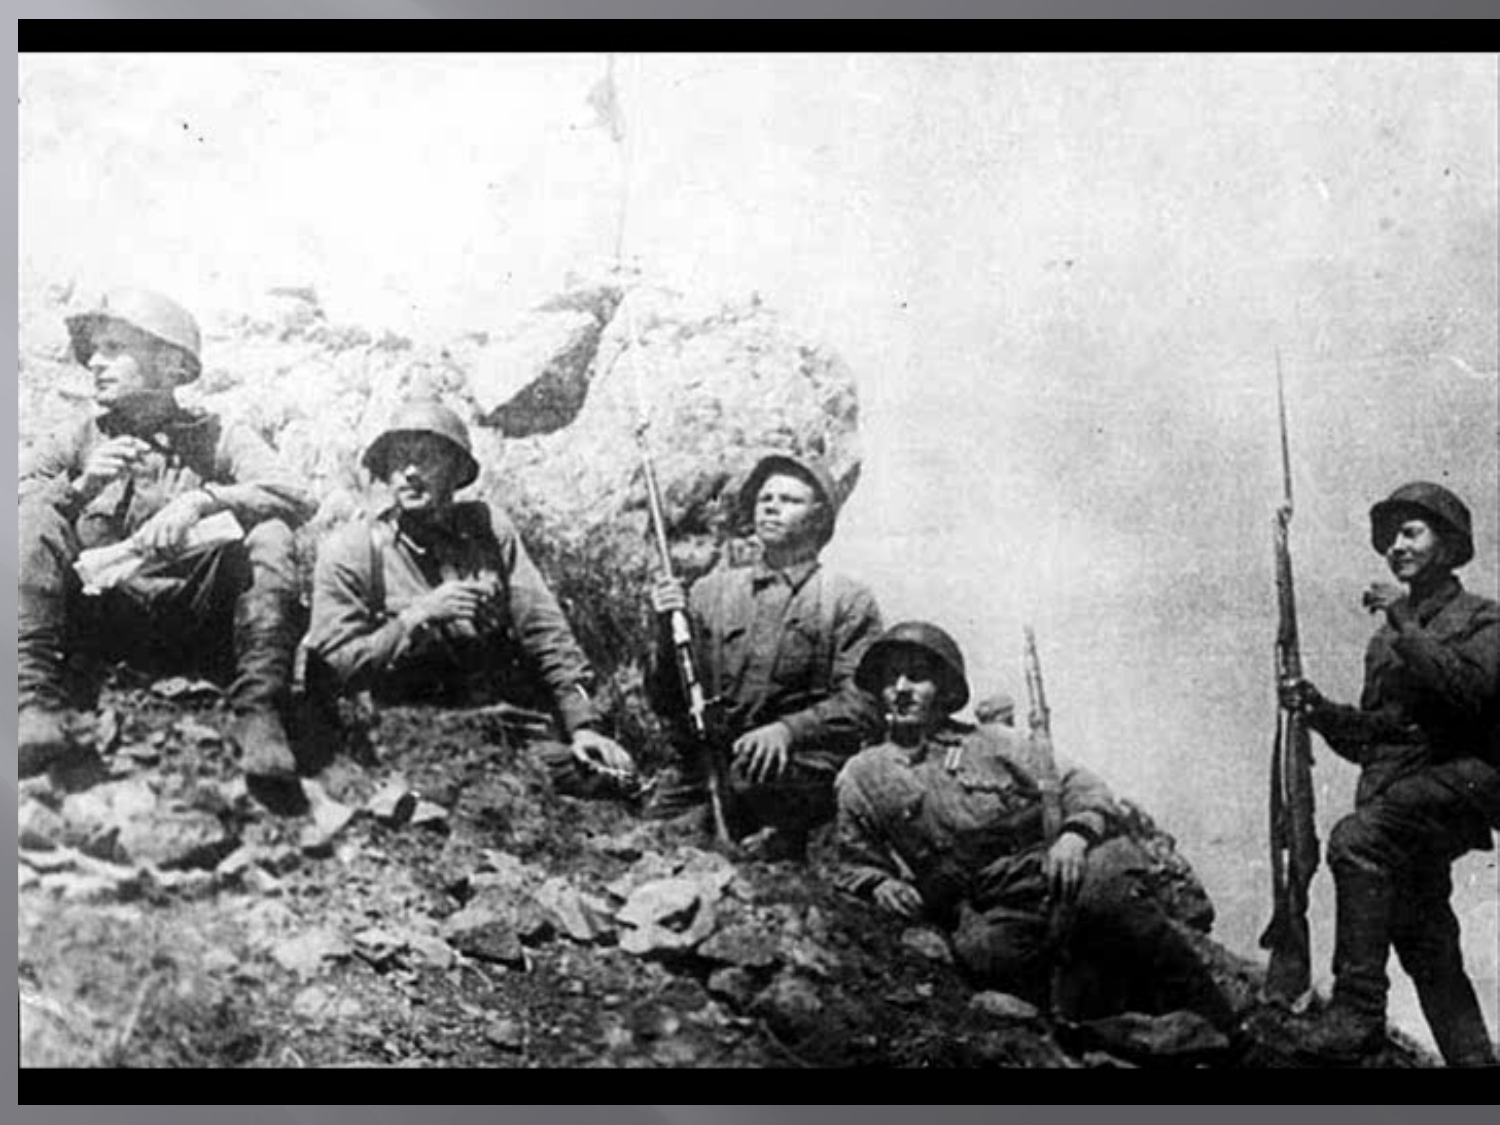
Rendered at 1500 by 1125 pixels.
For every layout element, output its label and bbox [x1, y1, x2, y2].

text_box [17, 18, 1500, 1107]
